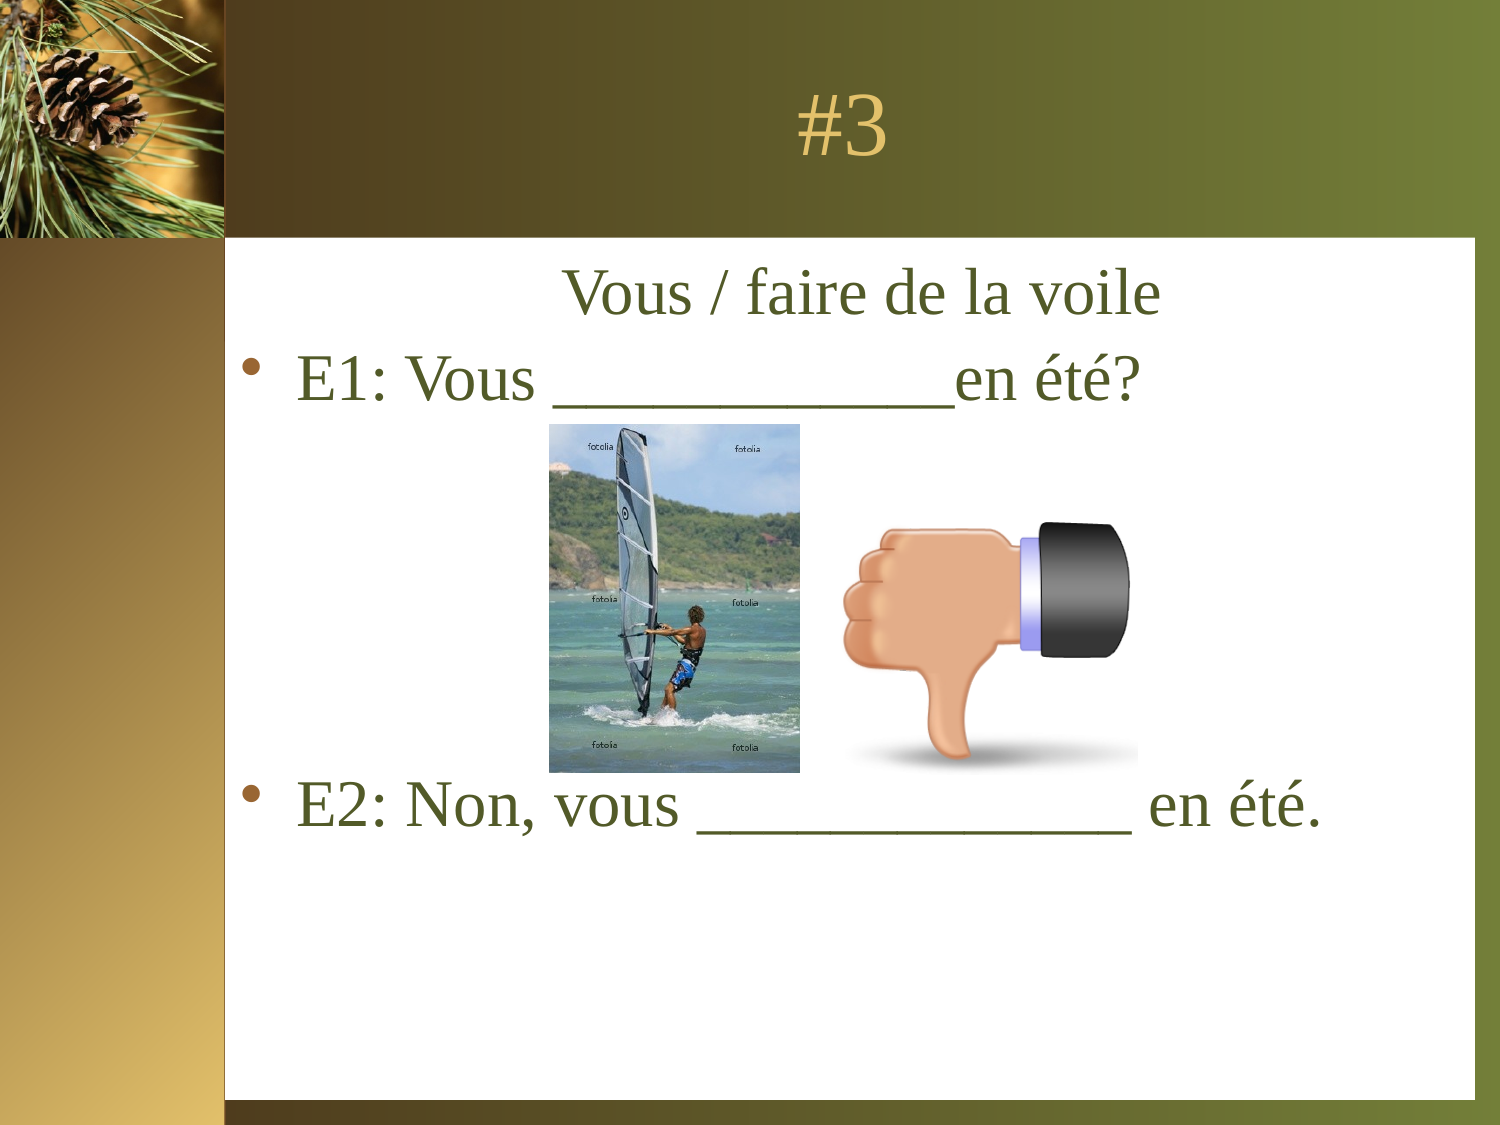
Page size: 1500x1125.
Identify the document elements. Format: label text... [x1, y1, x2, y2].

picture [0, 0, 224, 238]
list Vous / faire de la voile E1: Vous ____________en été? E2: Non, vous _____________ en été. [224, 249, 1500, 1063]
picture [837, 474, 1138, 776]
picture [549, 424, 801, 773]
title #3 [249, 24, 1438, 213]
